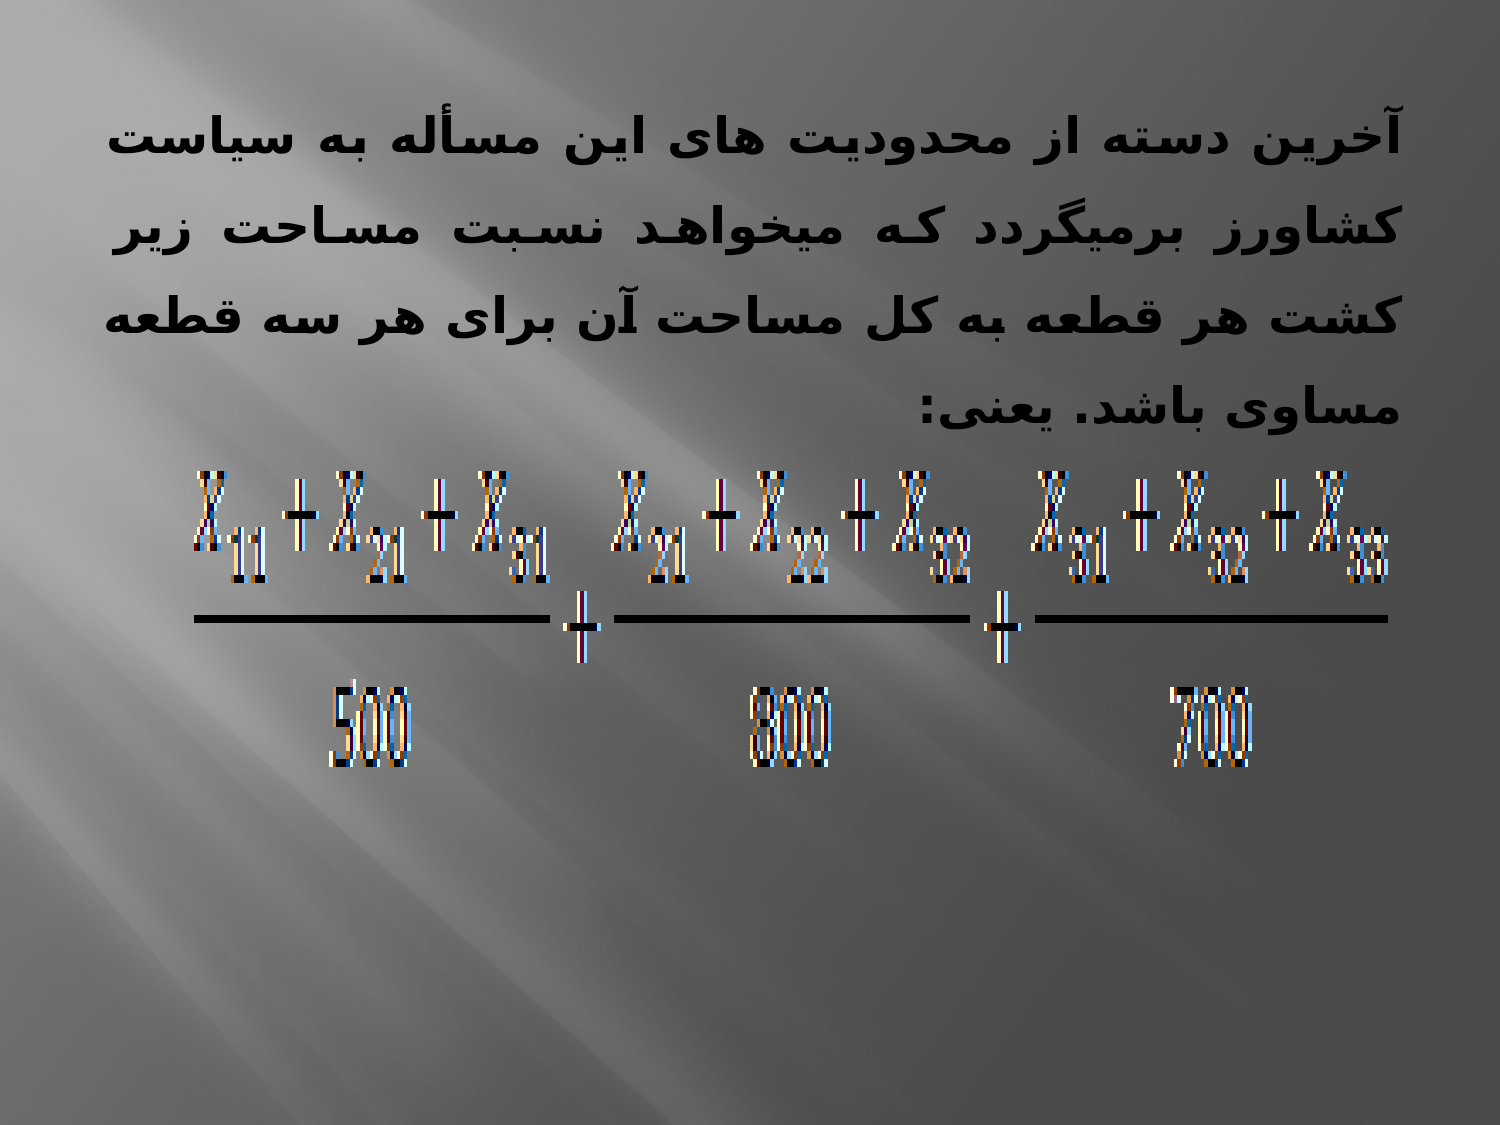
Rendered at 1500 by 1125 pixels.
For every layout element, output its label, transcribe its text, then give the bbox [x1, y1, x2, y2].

picture [194, 455, 1389, 799]
text_box آخرین دسته از محدودیت های این مسأله به سیاست کشاورز برمیگردد که میخواهد نسبت مساحت زیر کشت هر قطعه به کل مساحت آن برای هر سه قطعه مساوی باشد. یعنی: [88, 66, 1418, 442]
